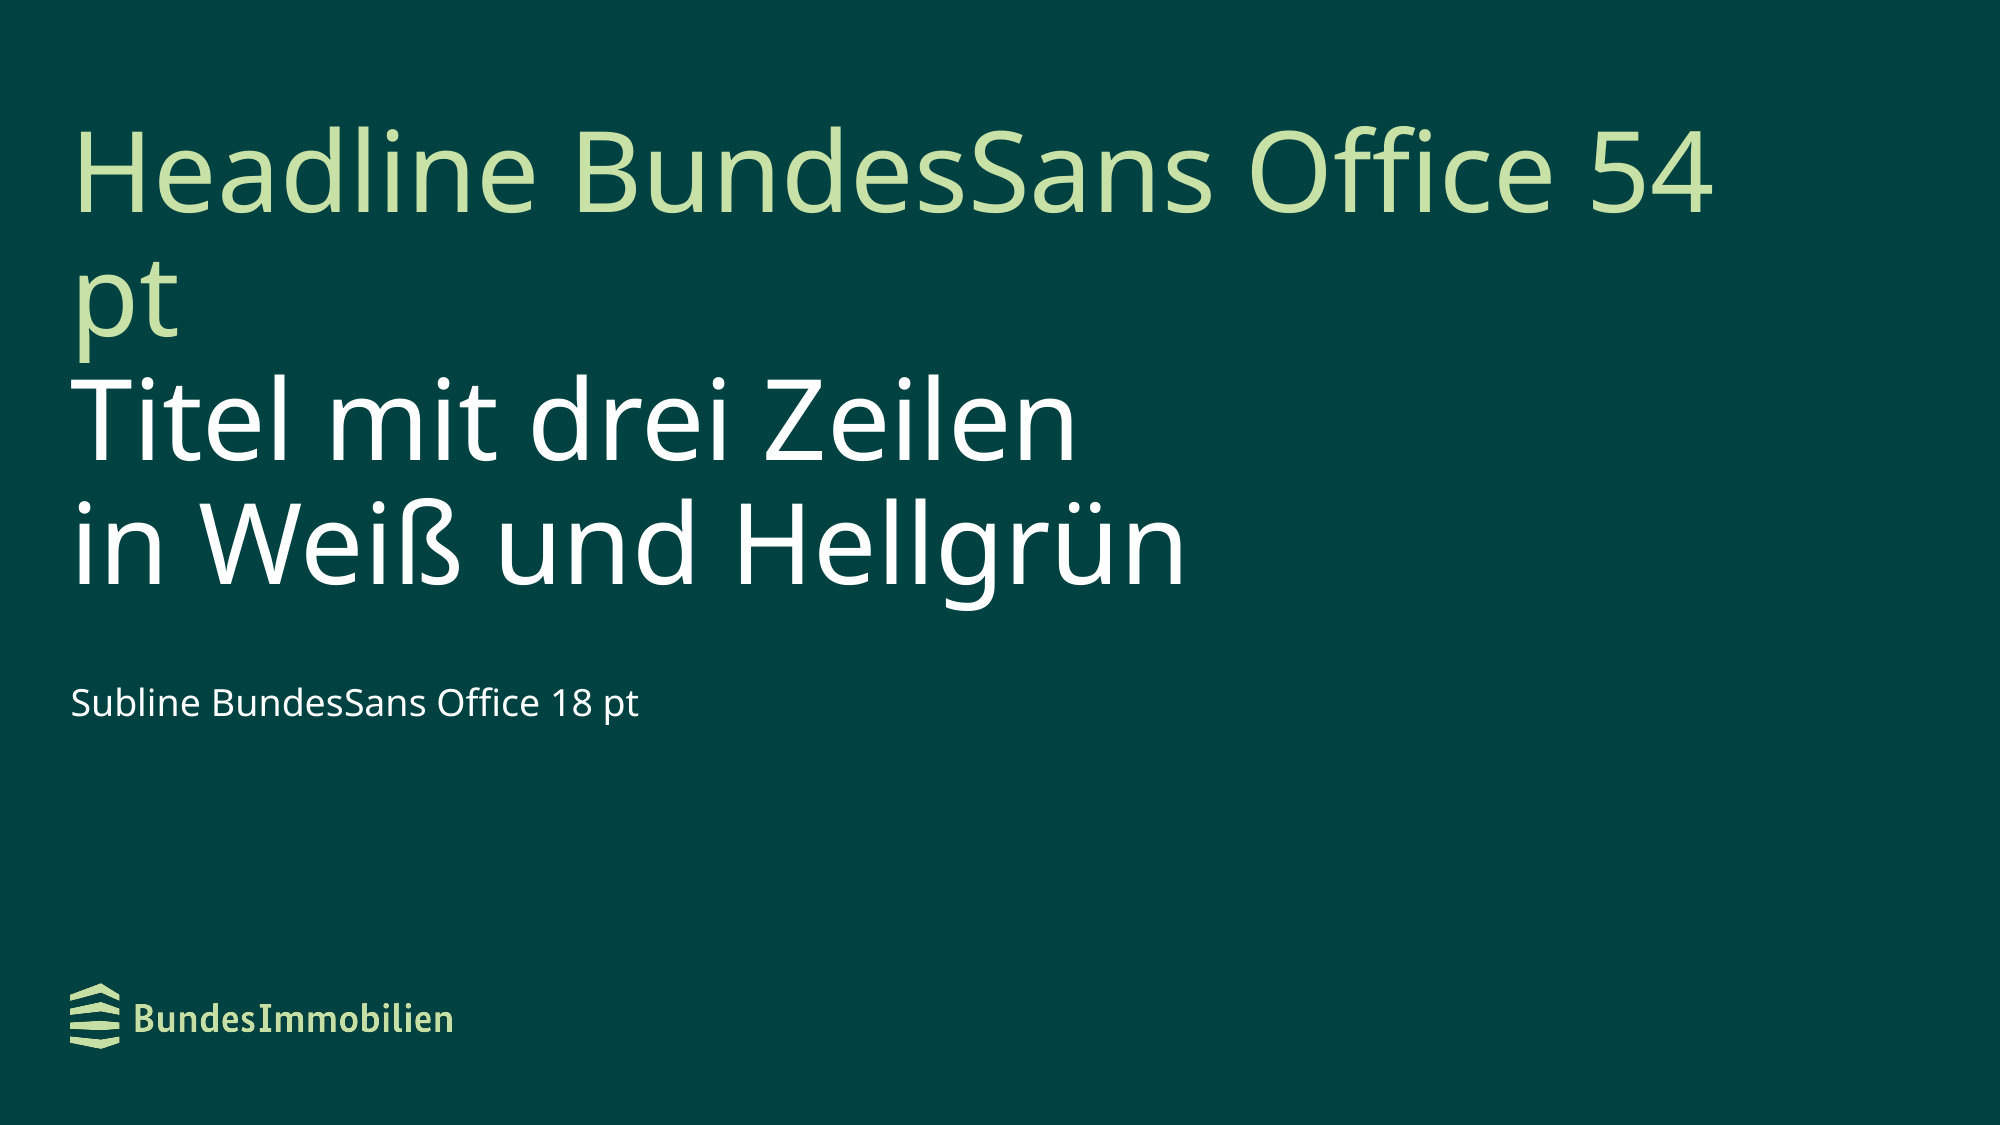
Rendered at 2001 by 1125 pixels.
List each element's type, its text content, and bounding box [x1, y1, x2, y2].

picture [70, 983, 452, 1049]
title Headline BundesSans Office 54 pt Titel mit drei Zeilen in Weiß und Hellgrün [70, 125, 1730, 610]
subtitle Subline BundesSans Office 18 pt [70, 674, 1730, 863]
